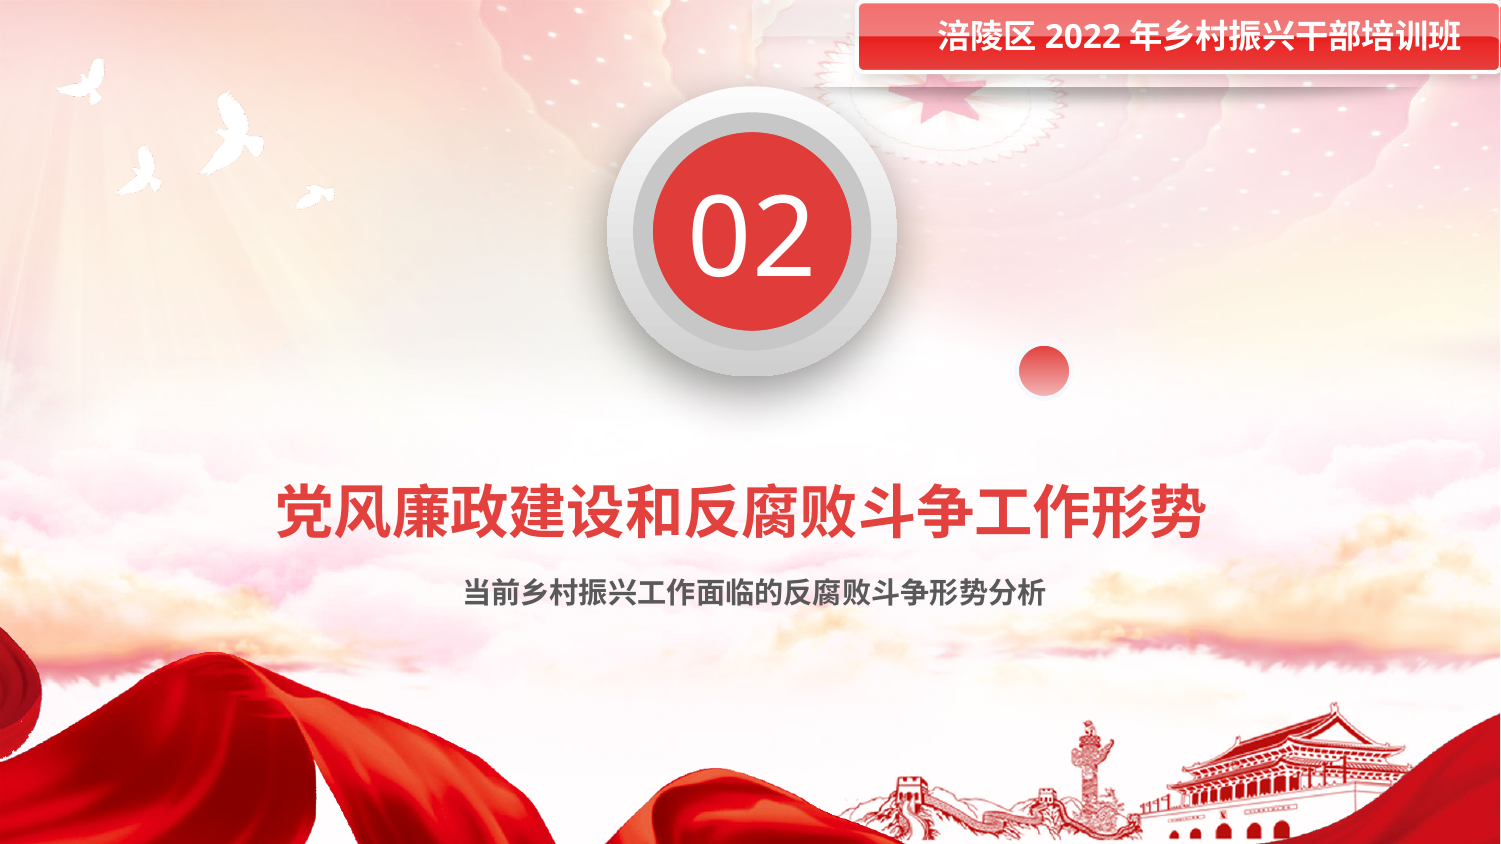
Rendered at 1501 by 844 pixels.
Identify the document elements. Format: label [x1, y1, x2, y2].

text_box [596, 86, 909, 377]
picture [0, 0, 1501, 844]
text_box [751, 0, 1501, 120]
